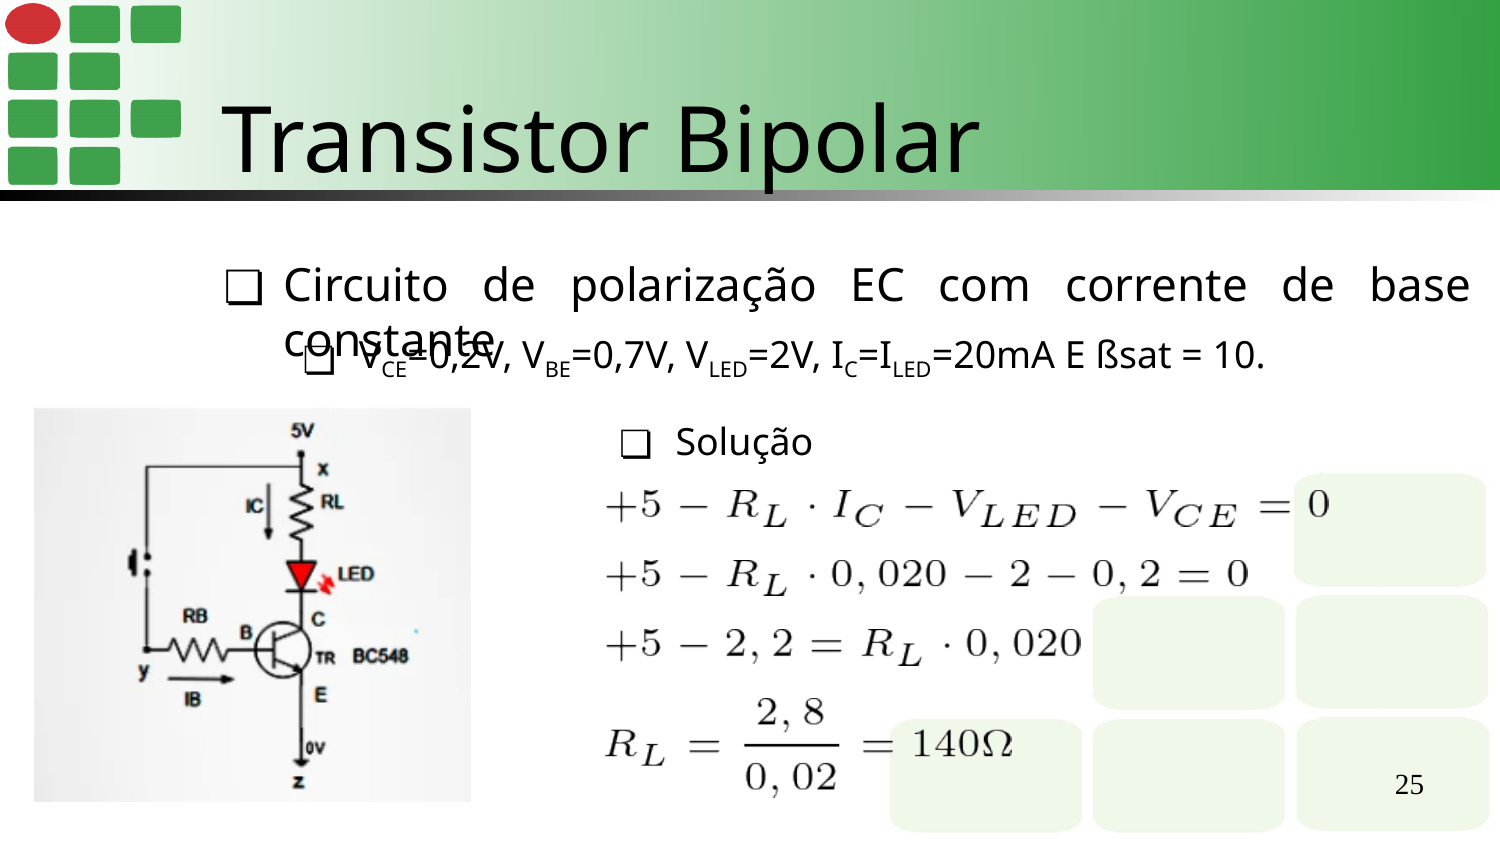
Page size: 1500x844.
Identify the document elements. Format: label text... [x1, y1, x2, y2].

picture [604, 487, 1495, 835]
text_box Solução [510, 410, 1500, 487]
picture [5, 3, 181, 185]
slide_number ‹#› [1378, 768, 1425, 827]
picture [33, 404, 471, 802]
text_box Circuito de polarização EC com corrente de base constante [193, 248, 1488, 323]
text_box Transistor Bipolar [206, 26, 1468, 207]
text_box VCE=0,2V, VBE=0,7V, VLED=2V, IC=ILED=20mA E ßsat = 10. [193, 323, 1488, 399]
